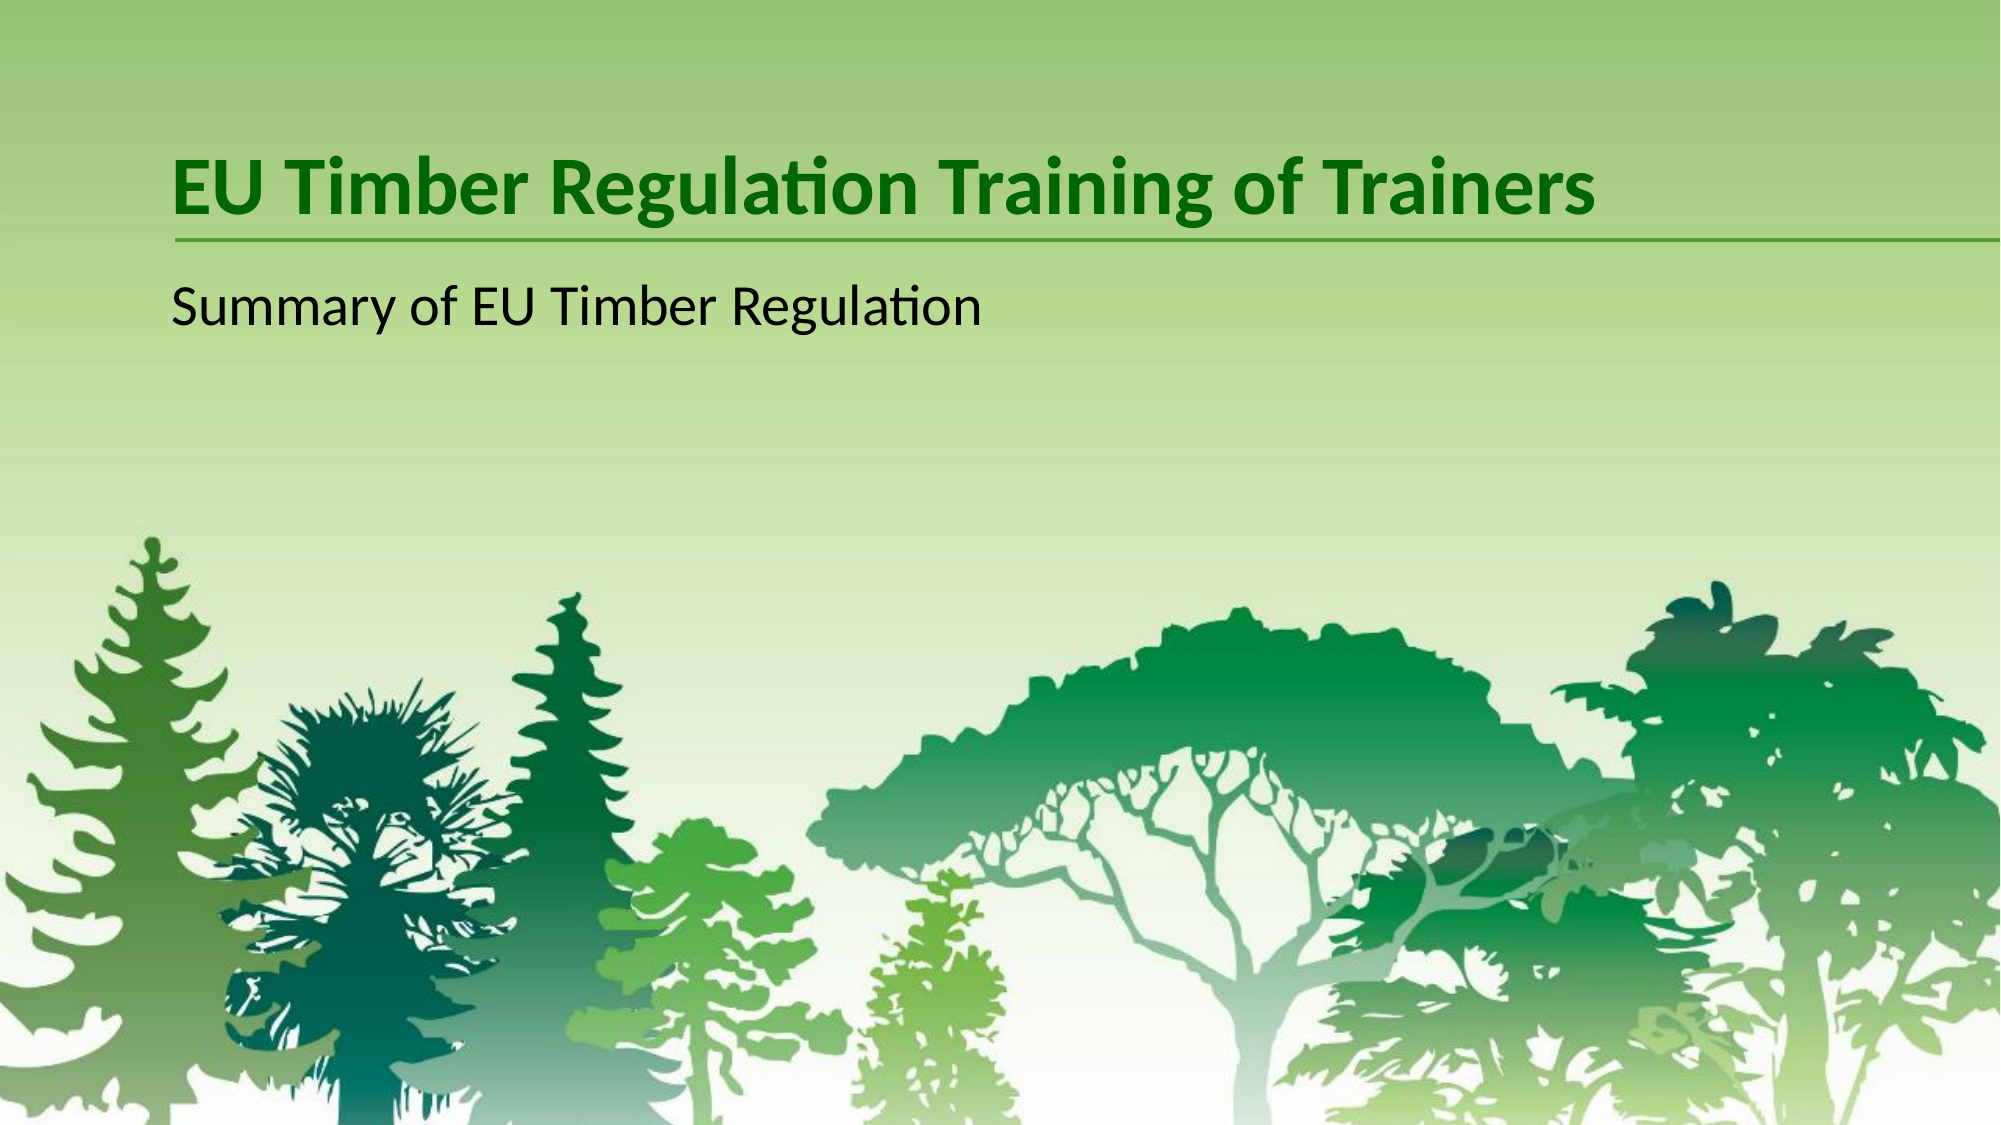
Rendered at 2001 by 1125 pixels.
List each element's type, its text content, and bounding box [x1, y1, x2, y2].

picture [0, 0, 2001, 1125]
slide_number 2 [1493, 1065, 1944, 1125]
title EU Timber Regulation Training of Trainers [156, 95, 2000, 241]
subtitle Summary of EU Timber Regulation [156, 267, 1657, 540]
